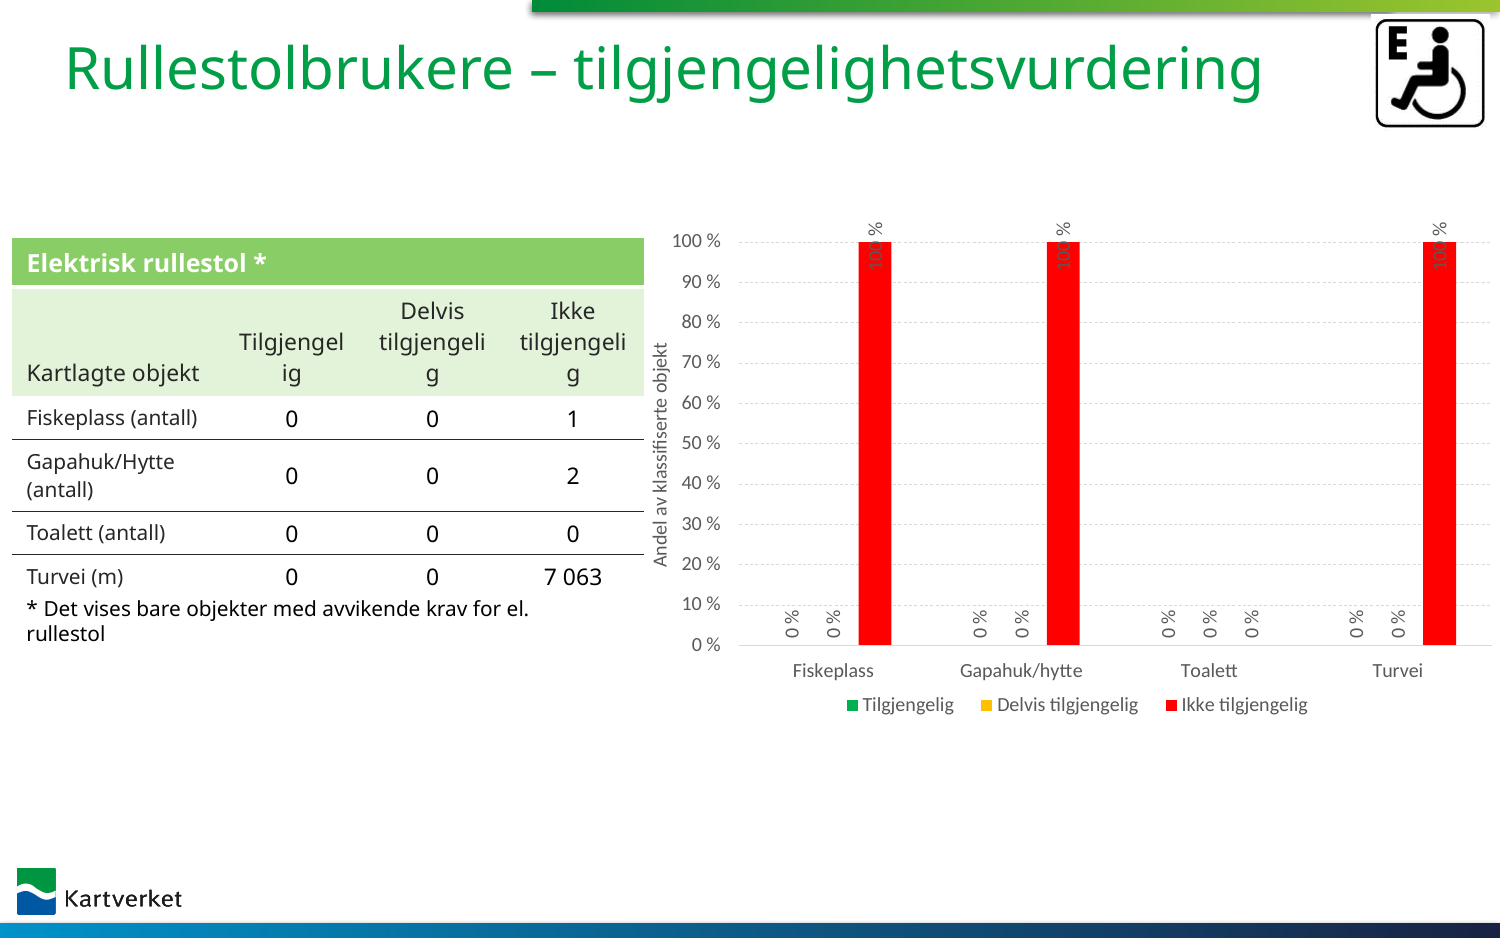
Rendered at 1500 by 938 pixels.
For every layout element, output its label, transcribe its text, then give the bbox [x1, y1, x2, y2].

table_cell Toalett (antall) [12, 512, 222, 554]
table_cell 1 [503, 396, 638, 439]
table_cell 0 [222, 440, 362, 511]
table_cell 0 [222, 555, 362, 588]
text_box * Det vises bare objekter med avvikende krav for el. rullestol [11, 588, 597, 653]
table_cell Fiskeplass (antall) [12, 396, 222, 439]
table_cell 0 [362, 440, 503, 511]
table_cell Delvis tilgjengelig [362, 289, 503, 396]
table_cell 0 [222, 396, 362, 439]
table_cell 2 [503, 440, 638, 511]
table_cell 0 [222, 512, 362, 554]
table_cell 0 [362, 396, 503, 439]
table_cell 0 [503, 512, 638, 554]
table_cell Kartlagte objekt [12, 289, 222, 396]
table_cell Tilgjengelig [222, 289, 362, 396]
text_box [1371, 13, 1491, 133]
table_cell Turvei (m) [12, 555, 222, 588]
table_cell 7 063 [503, 555, 638, 598]
text_box Rullestolbrukere – tilgjengelighetsvurdering [49, 12, 1372, 109]
table_cell Gapahuk/Hytte (antall) [12, 440, 222, 511]
table_cell 0 [362, 512, 503, 554]
table_cell 0 [362, 555, 503, 588]
table_header Elektrisk rullestol * [12, 238, 638, 285]
table_cell Ikke tilgjengelig [503, 289, 638, 396]
picture [643, 218, 1500, 728]
